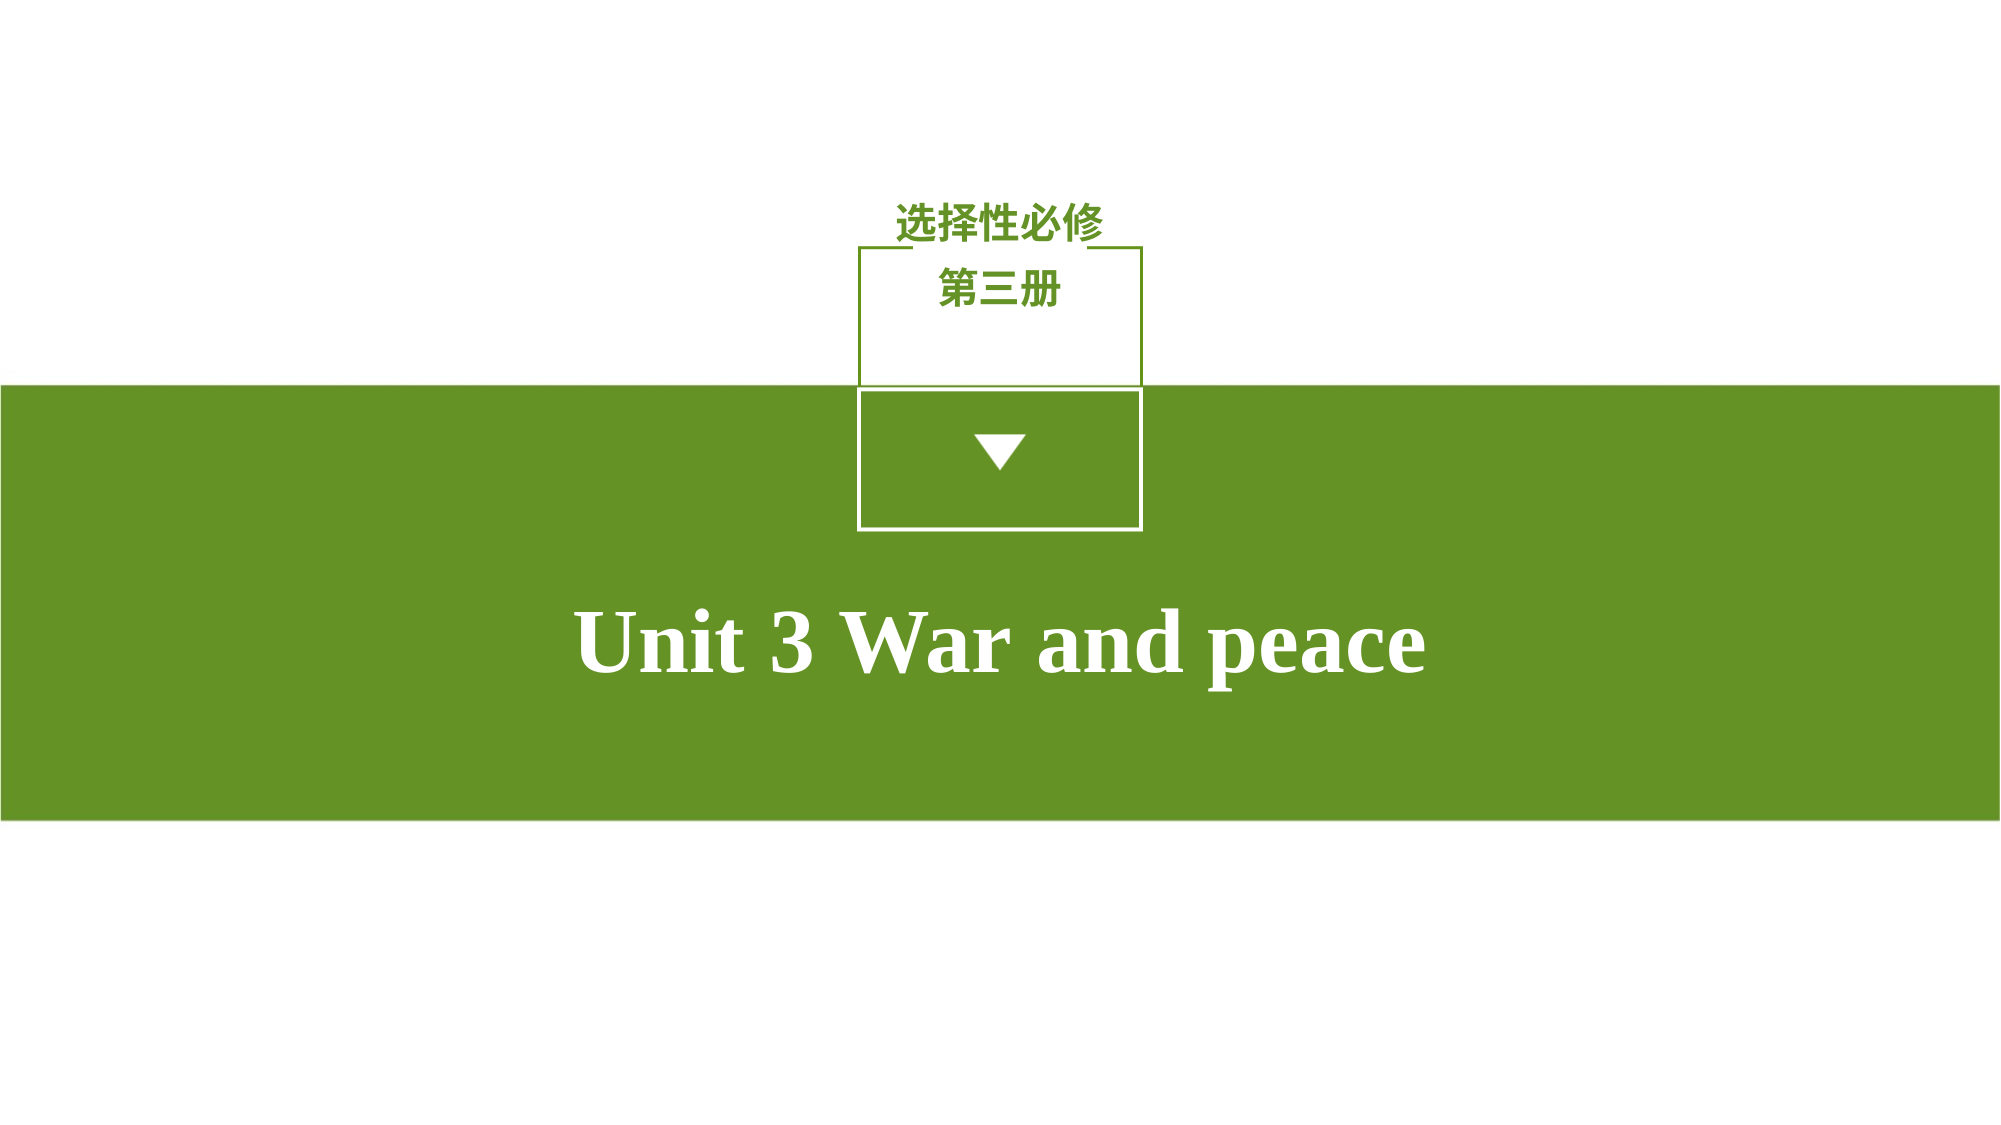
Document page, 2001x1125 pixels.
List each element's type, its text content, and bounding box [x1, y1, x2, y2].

picture [0, 0, 2000, 572]
text_box 选择性必修第三册 [880, 181, 1119, 312]
picture [0, 699, 2000, 1125]
text_box Unit 3 War and peace [0, 572, 2000, 699]
